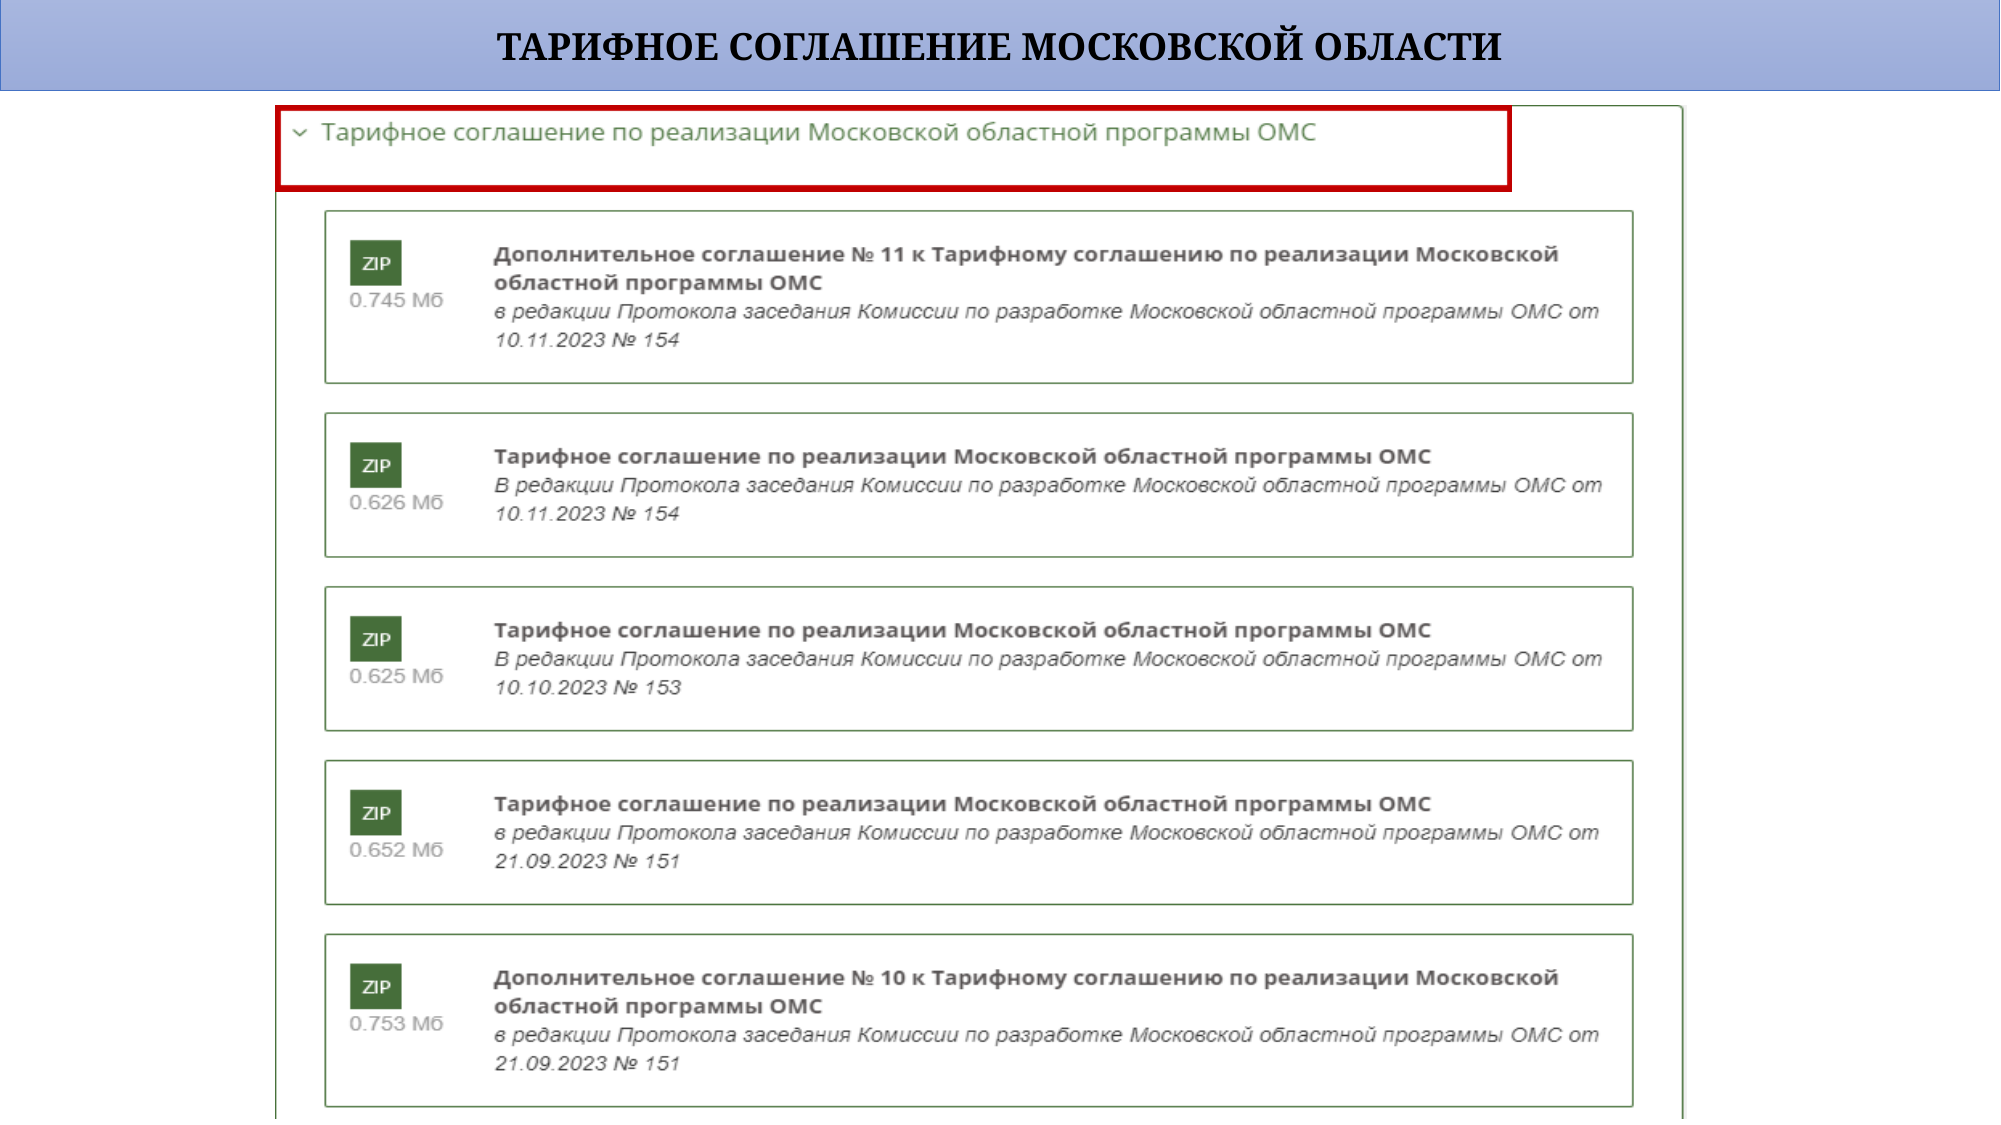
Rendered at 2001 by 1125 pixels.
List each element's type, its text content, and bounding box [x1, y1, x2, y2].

picture [275, 105, 1687, 1119]
text_box ТАРИФНОЕ СОГЛАШЕНИЕ МОСКОВСКОЙ ОБЛАСТИ [0, 0, 2000, 91]
